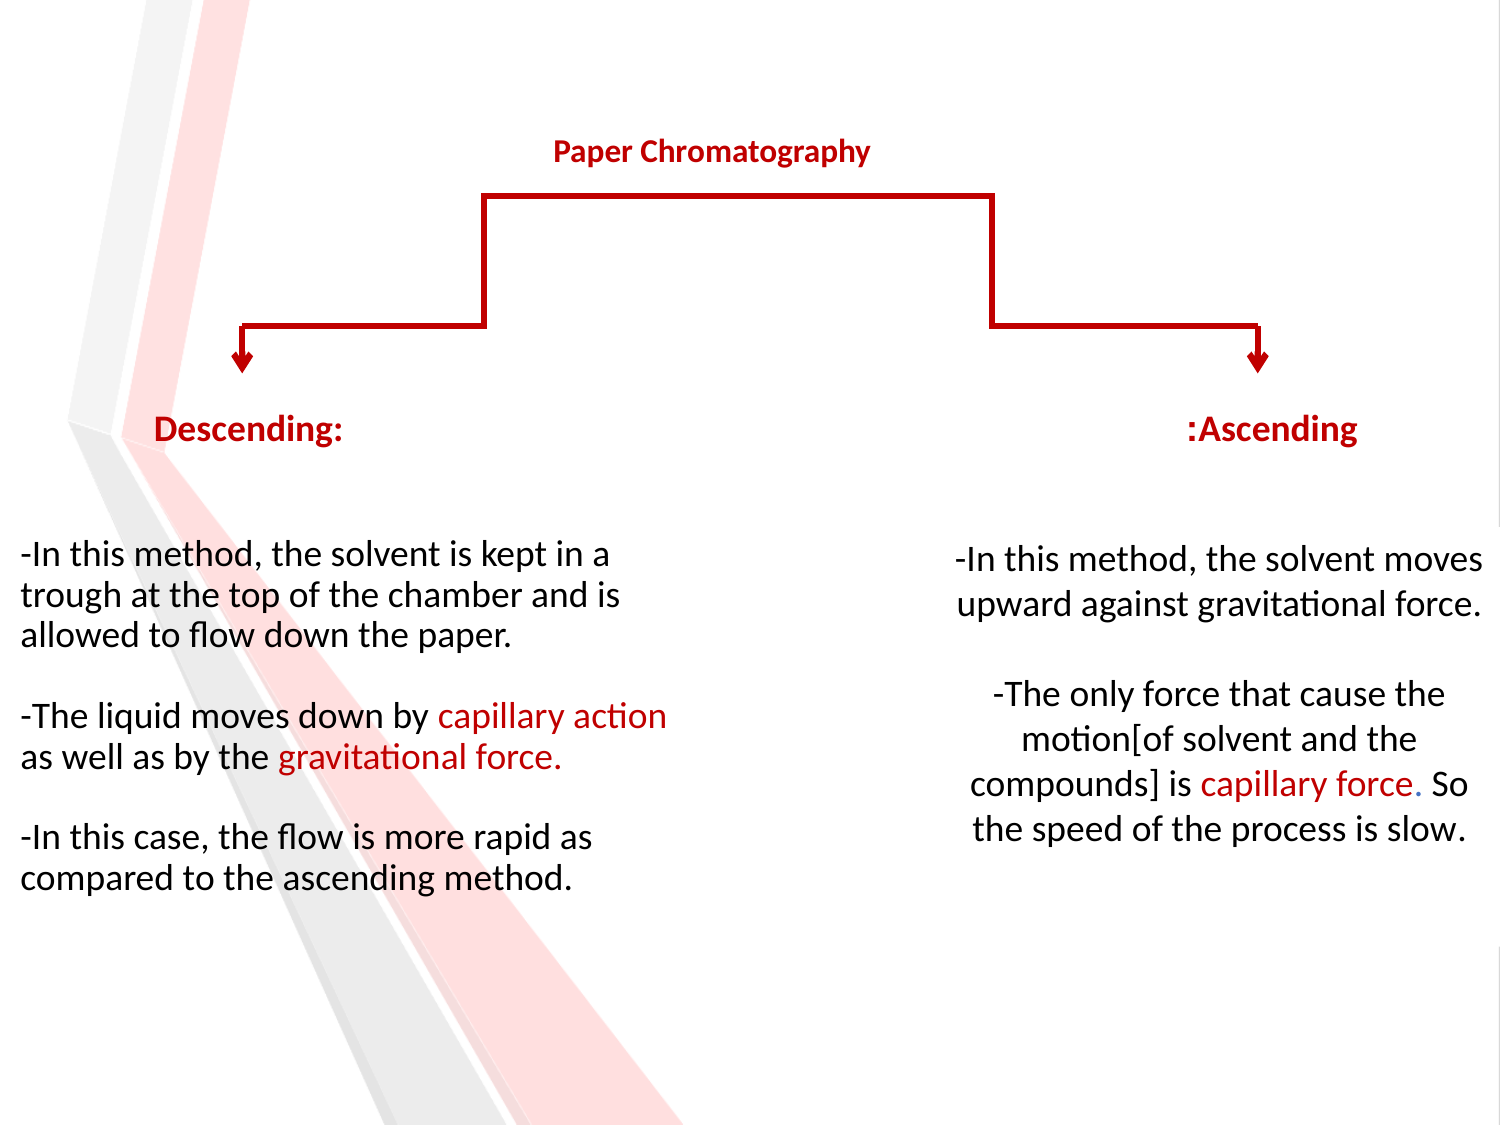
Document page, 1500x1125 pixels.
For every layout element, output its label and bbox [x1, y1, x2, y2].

picture [0, 0, 1500, 1125]
text_box [242, 196, 727, 327]
text_box [727, 196, 1258, 327]
